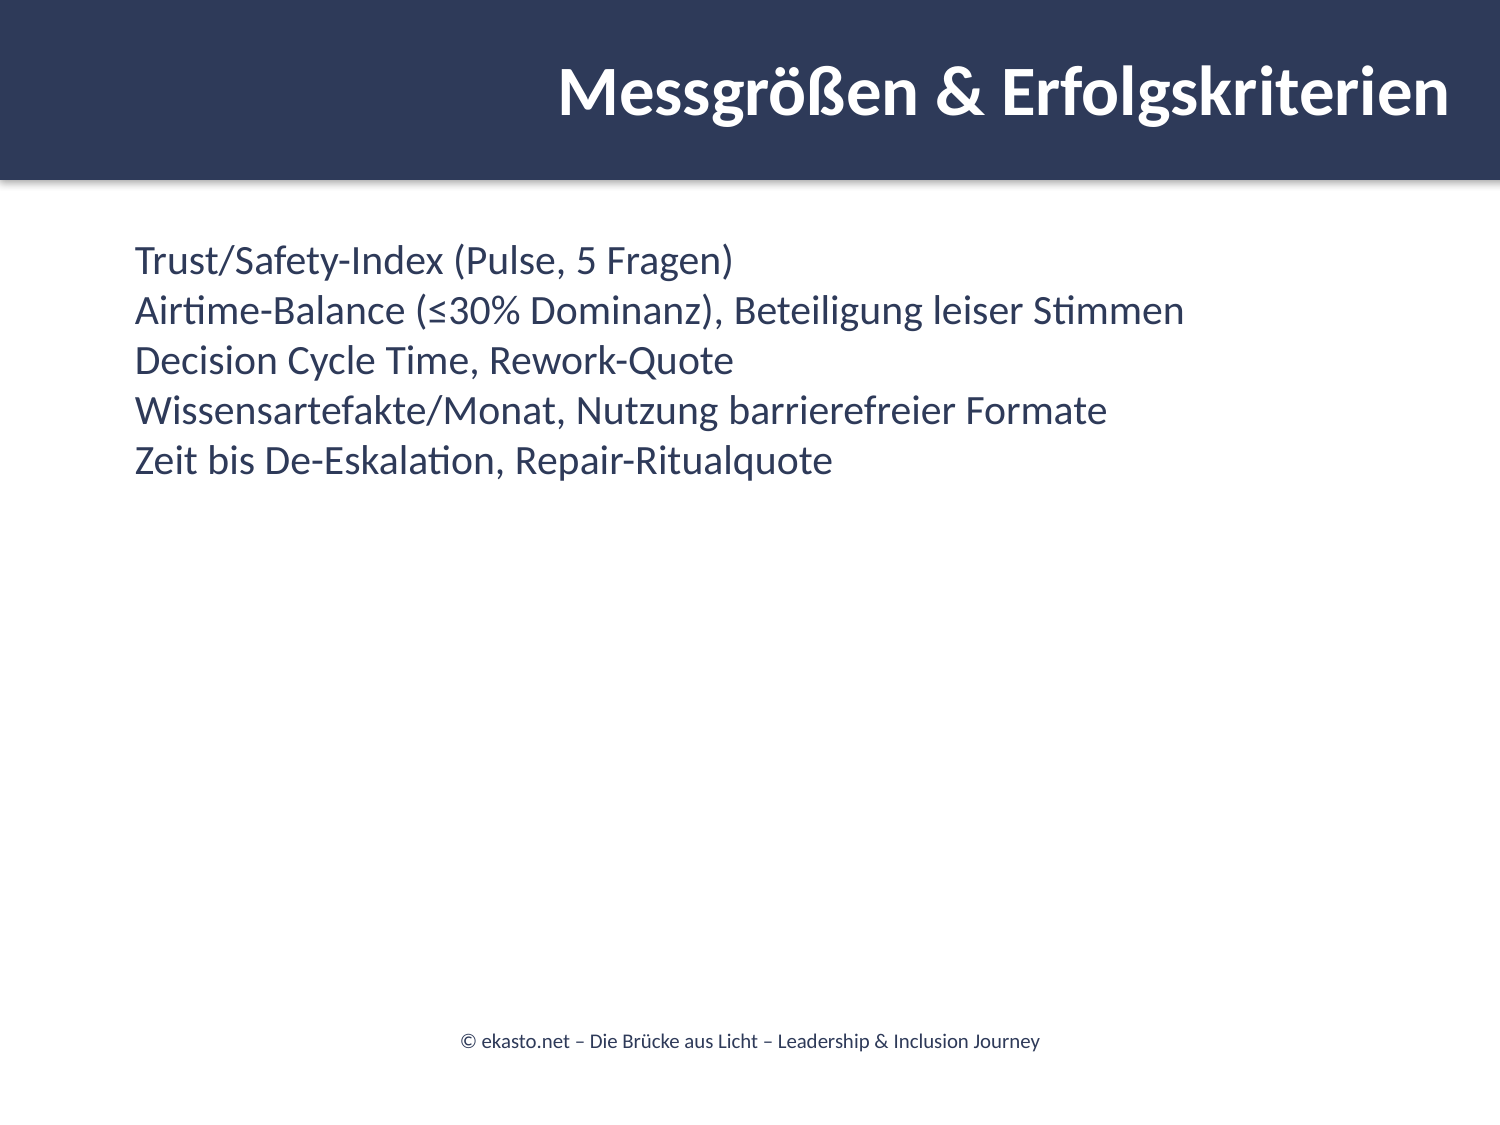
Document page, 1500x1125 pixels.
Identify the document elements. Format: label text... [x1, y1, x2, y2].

text_box Trust/Safety-Index (Pulse, 5 Fragen) Airtime-Balance (≤30% Dominanz), Beteiligung leiser Stimmen Decision Cycle Time, Rework-Quote Wissensartefakte/Monat, Nutzung barrierefreier Formate Zeit bis De-Eskalation, Repair-Ritualquote [119, 224, 1500, 490]
text_box Messgrößen & Erfolgskriterien [542, 37, 1468, 138]
text_box © ekasto.net – Die Brücke aus Licht – Leadership & Inclusion Journey [444, 1020, 1056, 1060]
text_box [0, 0, 1500, 181]
